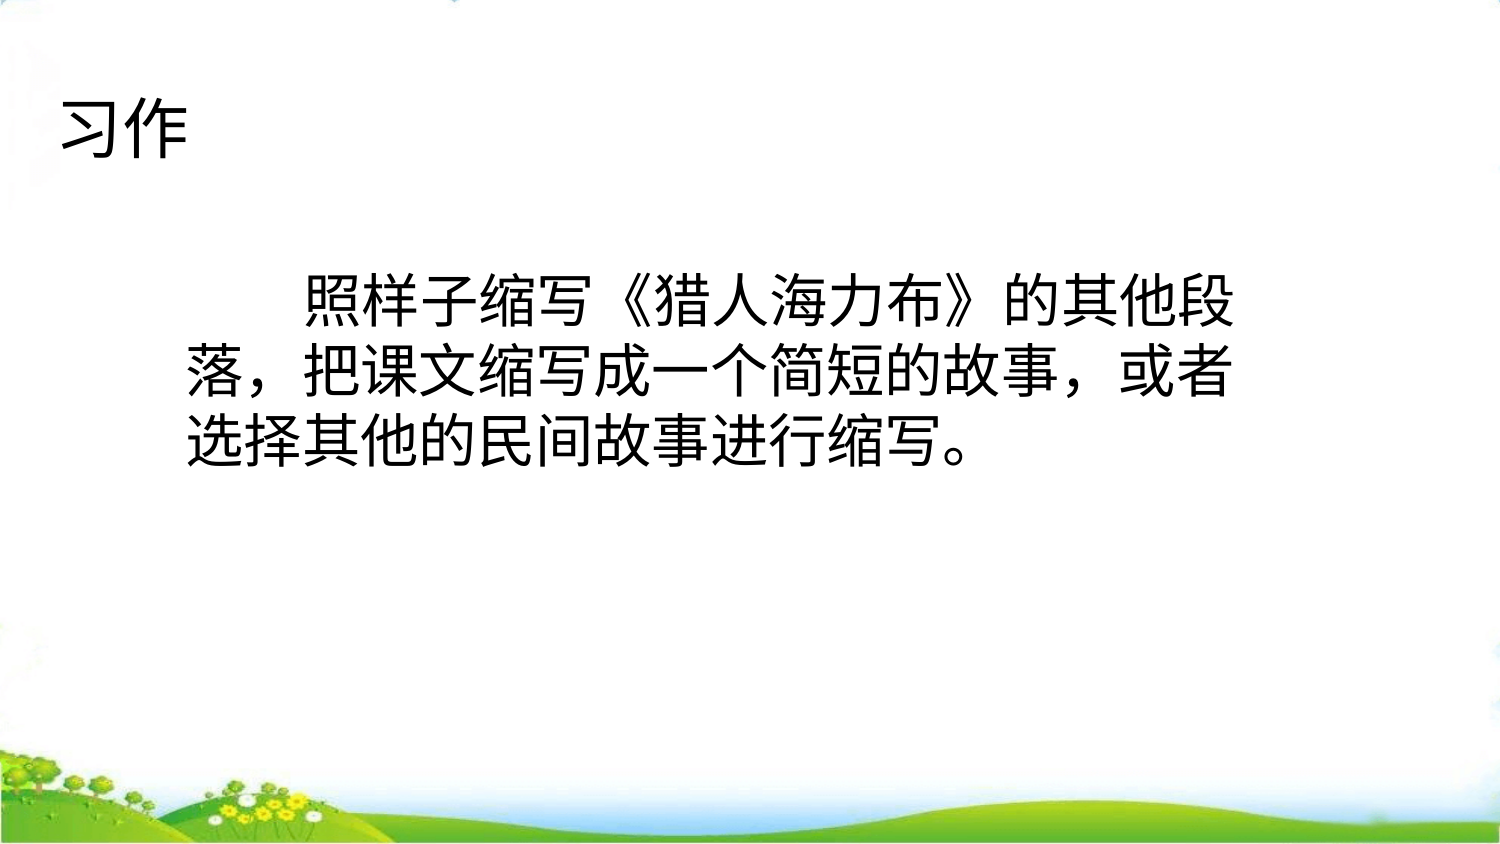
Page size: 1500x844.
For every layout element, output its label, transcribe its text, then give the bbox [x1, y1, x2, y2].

text_box 照样子缩写《猎人海力布》的其他段落，把课文缩写成一个简短的故事，或者选择其他的民间故事进行缩写。 [171, 256, 1258, 482]
picture [0, 0, 1500, 844]
text_box 习作 [41, 79, 408, 175]
